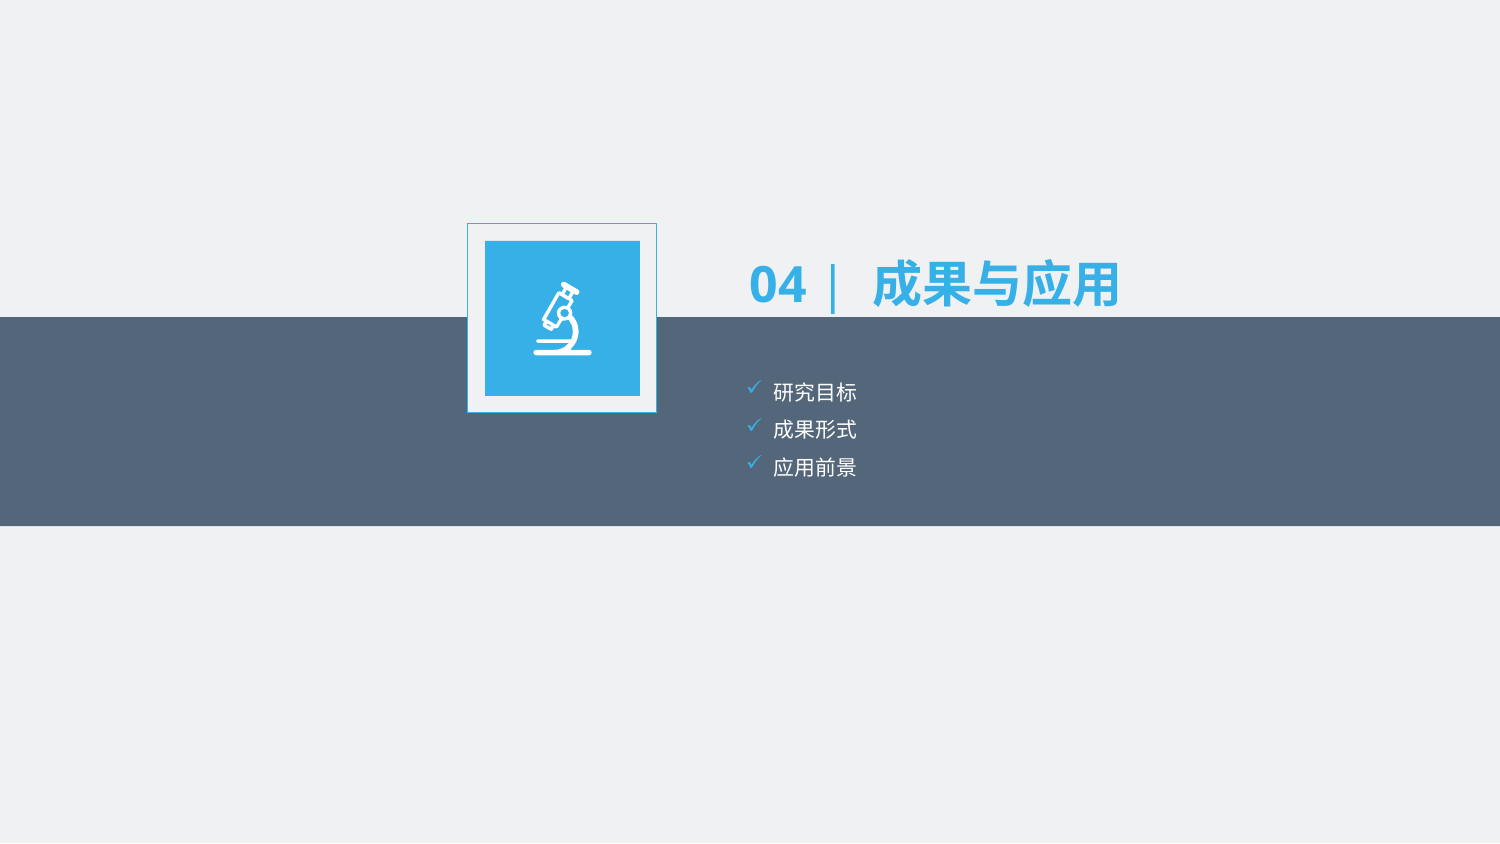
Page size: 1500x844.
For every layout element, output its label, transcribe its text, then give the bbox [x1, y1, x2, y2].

text_box [0, 315, 1500, 528]
text_box [466, 222, 659, 415]
text_box 04 | 成果与应用 [749, 222, 1140, 313]
text_box [533, 281, 592, 356]
text_box [483, 239, 642, 398]
text_box 研究目标 成果形式 应用前景 [745, 367, 980, 480]
